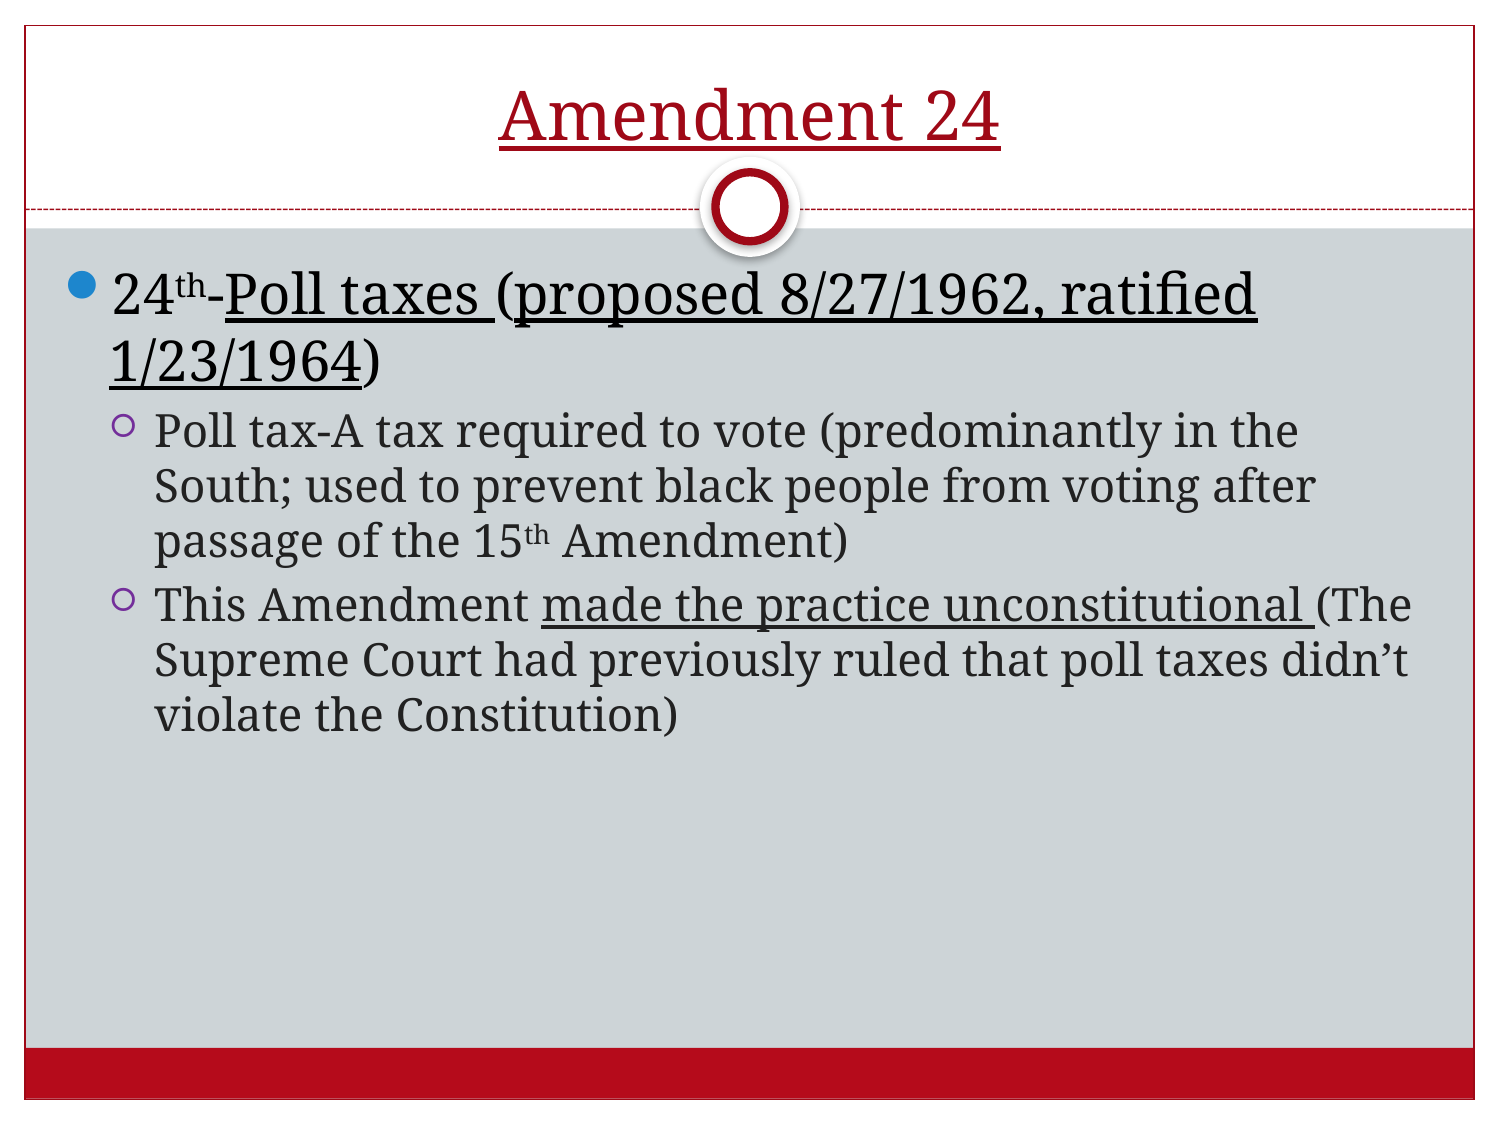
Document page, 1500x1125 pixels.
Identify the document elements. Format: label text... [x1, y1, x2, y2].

list 24th-Poll taxes (proposed 8/27/1962, ratified 1/23/1964) Poll tax-A tax required to vote (predominantly in the South; used to prevent black people from voting after passage of the 15th Amendment) This Amendment made the practice unconstitutional (The Supreme Court had previously ruled that poll taxes didn’t violate the Constitution) [49, 250, 1445, 1001]
title Amendment 24 [49, 37, 1450, 162]
